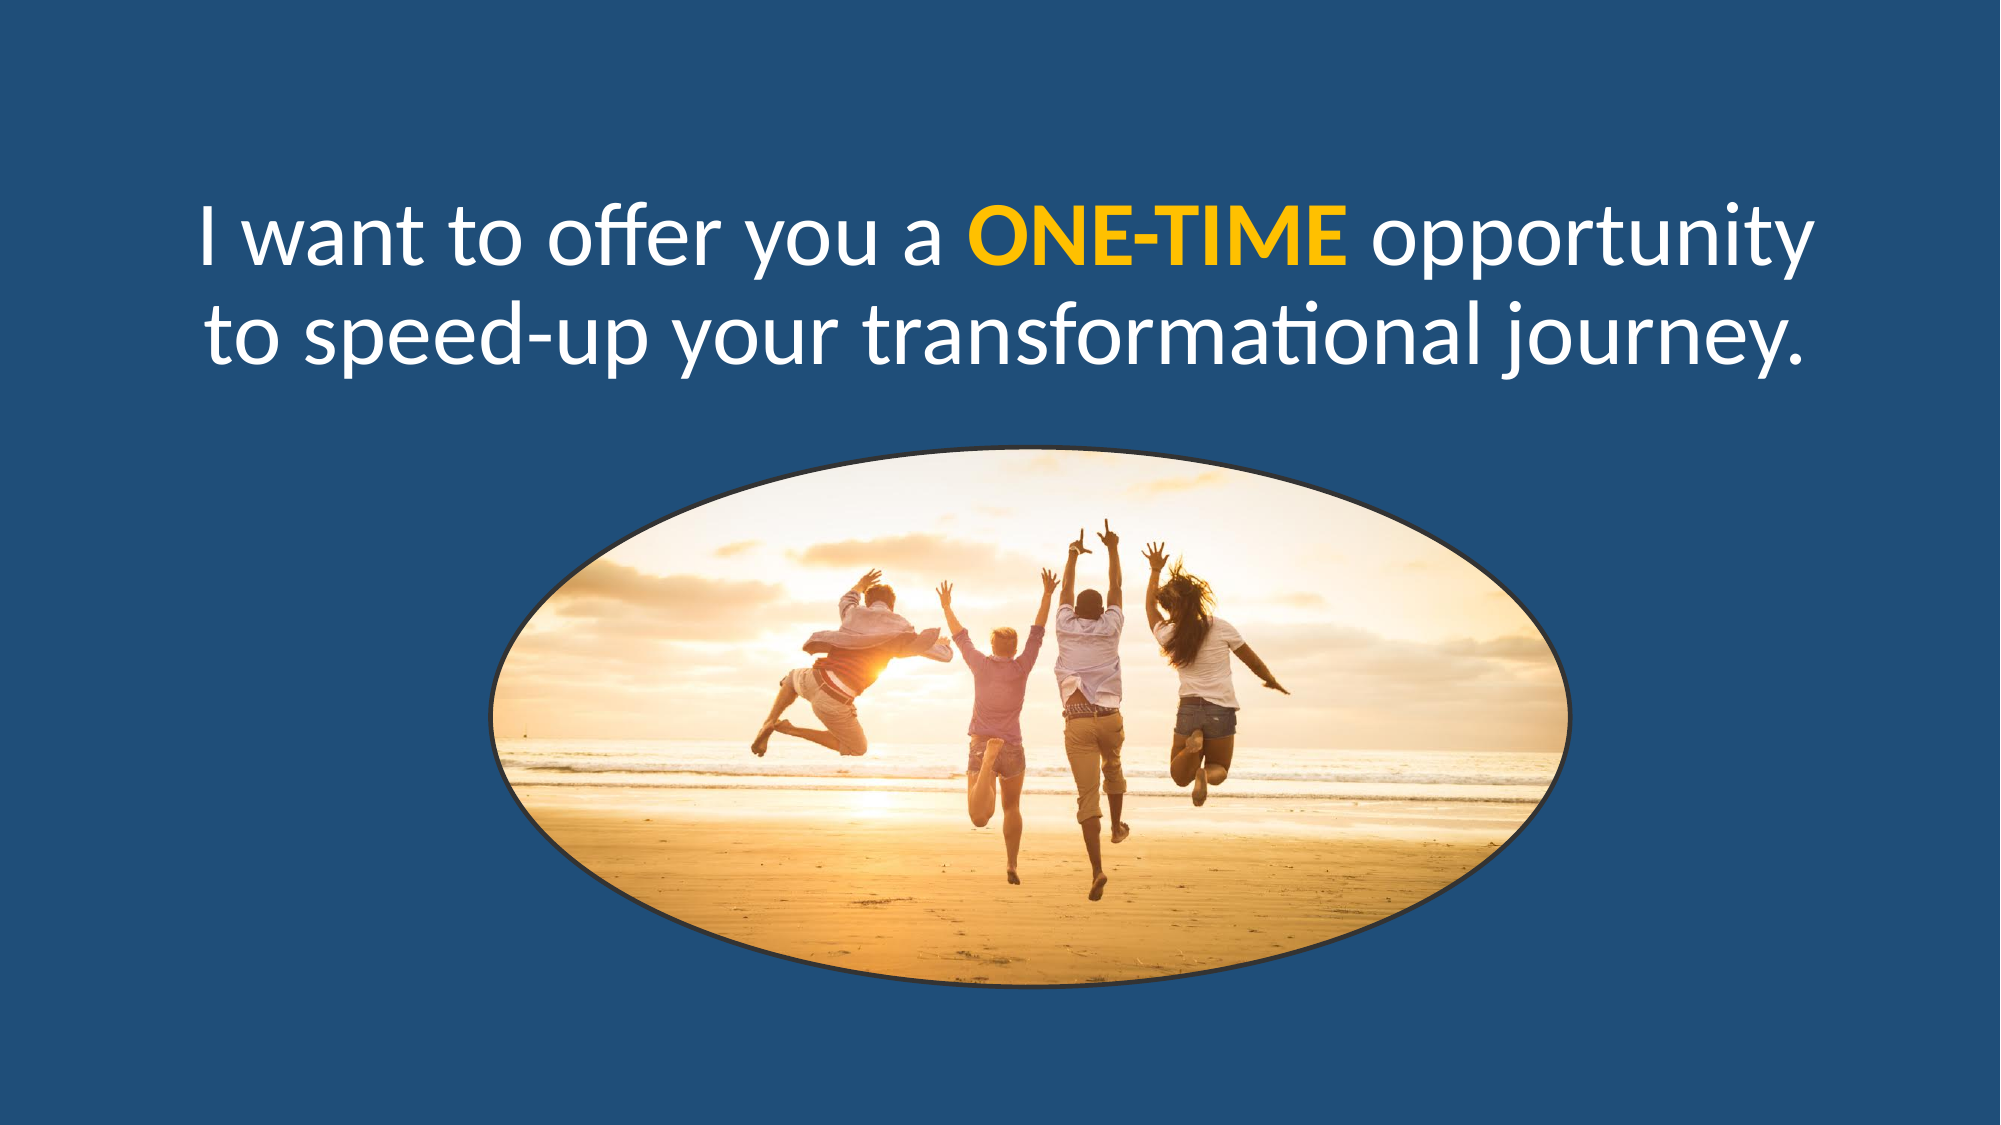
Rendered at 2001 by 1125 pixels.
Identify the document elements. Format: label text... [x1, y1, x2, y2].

picture [490, 447, 1571, 987]
title I want to offer you a ONE-TIME opportunity to speed-up your transformational journey. [154, 0, 1859, 392]
